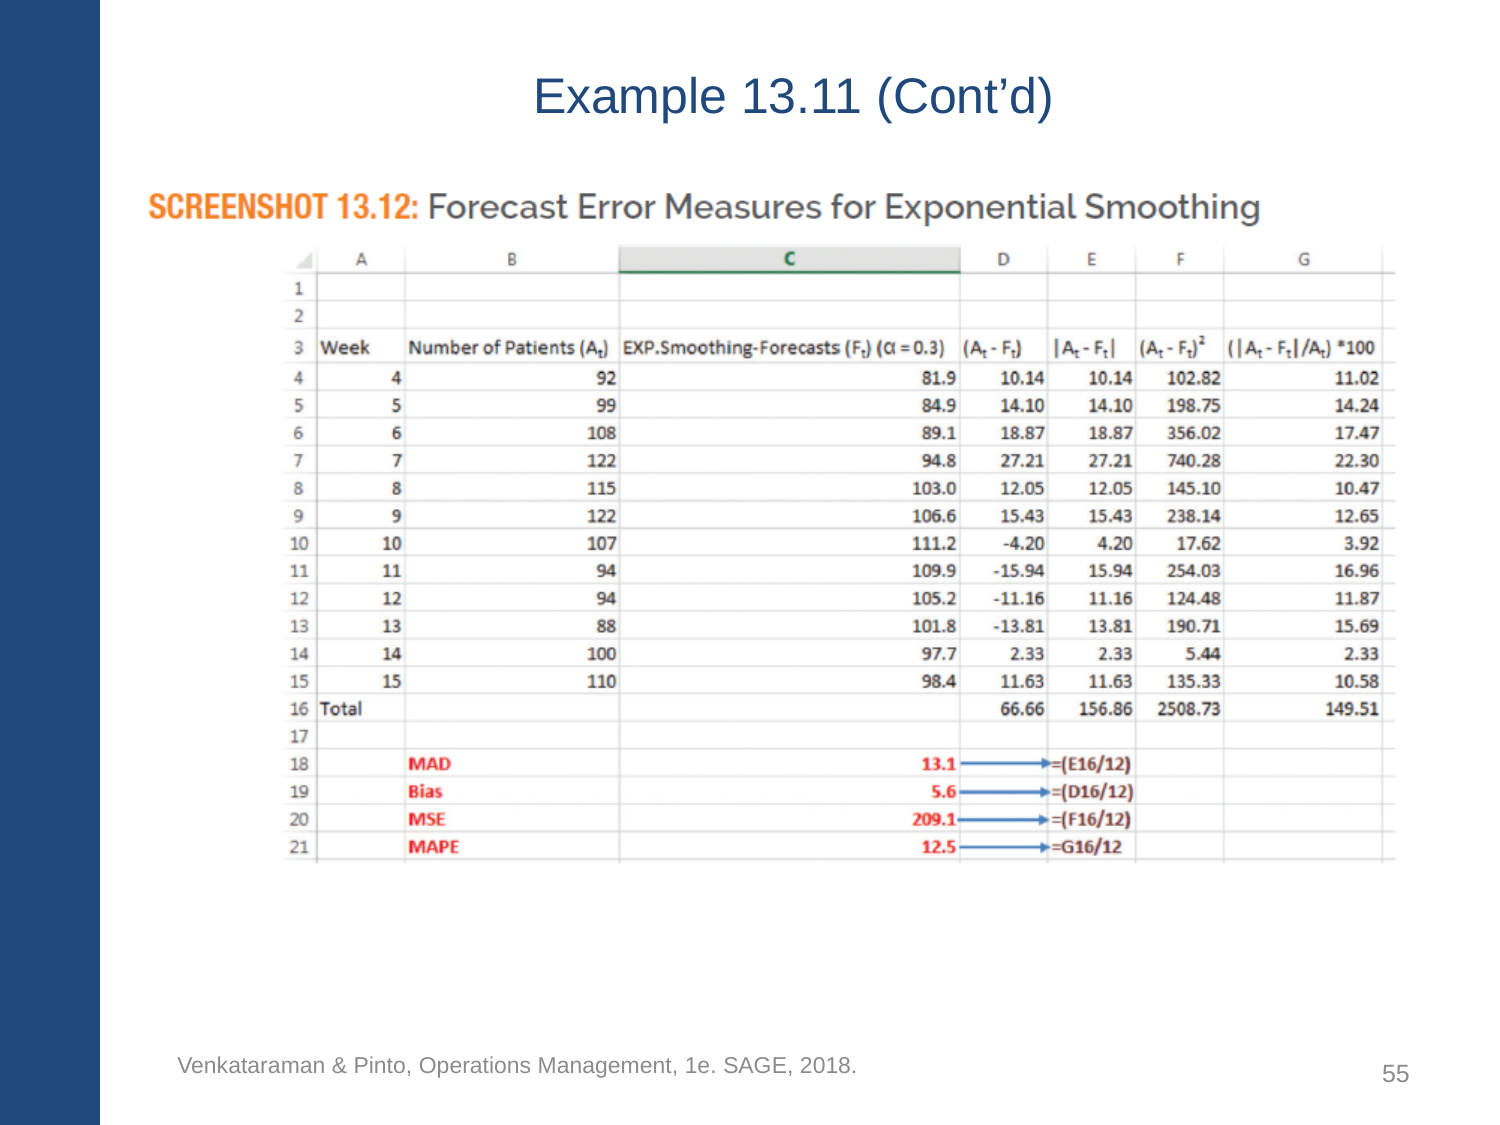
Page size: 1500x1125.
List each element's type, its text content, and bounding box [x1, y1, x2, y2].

footer Venkataraman & Pinto, Operations Management, 1e. SAGE, 2018. [162, 1042, 1313, 1103]
picture [137, 174, 1472, 908]
slide_number 55 [1350, 1042, 1425, 1103]
title Example 13.11 (Cont’d) [162, 12, 1425, 173]
